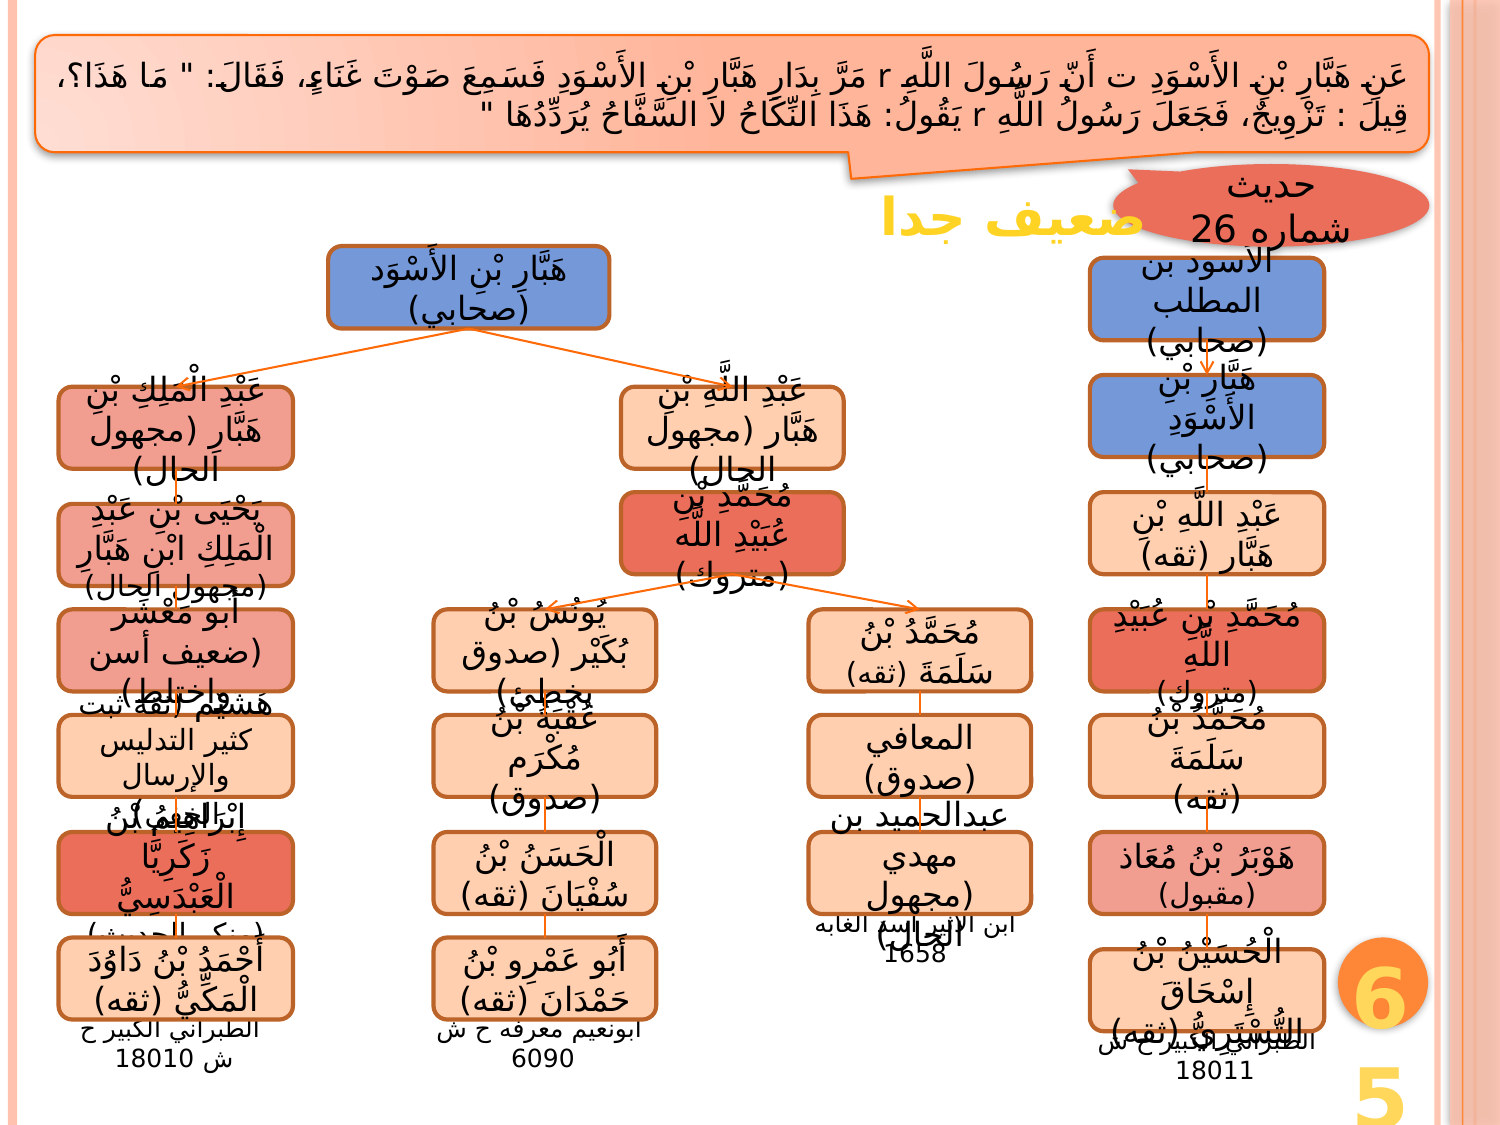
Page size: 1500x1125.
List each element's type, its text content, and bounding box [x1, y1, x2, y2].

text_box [620, 497, 657, 687]
text_box عُقْبَةُ بْنُ مُكْرَم (صدوق) [431, 712, 659, 799]
text_box عَبْدِ الْمَلِكِ بْنِ هَبَّارِ (مجهول الحال) [56, 384, 286, 471]
text_box مُحَمَّدِ بْنِ عُبَيْدِ اللَّه (متروك) [635, 490, 842, 577]
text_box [808, 497, 845, 687]
text_box حديث شماره 26 [1127, 163, 1430, 247]
text_box مُحَمَّدِ بْنِ عُبَيْدِ اللَّهِ (متروك) [1087, 607, 1327, 694]
text_box ضعيف جدا [865, 175, 1162, 254]
text_box إِبْرَاهِيمُ بْنُ زَكَرِيَّا الْعَبْدَسِيُّ (منكر الحديث) [56, 829, 296, 917]
text_box الأسود بن المطلب (صحابي) [1087, 255, 1327, 343]
text_box الْحَسَنُ بْنُ سُفْيَانَ (ثقه) [431, 829, 659, 917]
text_box عَنِ هَبَّارِ بْنِ الأَسْوَدِ ت أَنّ رَسُولَ اللَّهِ r مَرَّ بِدَارِ هَبَّارِ بْنِ الأَسْوَدِ فَسَمِعَ صَوْتَ غَنَاءٍ، فَقَالَ: " مَا هَذَا؟، قِيلَ : تَزْوِيجٌ، فَجَعَلَ رَسُولُ اللَّهِ r يَقُولُ: هَذَا النِّكَاحُ لا السَّفَّاحُ يُرَدِّدُهَا " [34, 33, 1431, 180]
text_box هَبَّارِ بْنِ الأَسْوَد (صحابي) [358, 243, 565, 331]
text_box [571, 225, 631, 490]
text_box أَبو مَعْشَر (ضعيف أسن واختلط) [56, 607, 296, 694]
text_box ابن الاثير اسد الغابه 1658 [790, 912, 1040, 963]
text_box يُونُسُ بْنُ بُكَيْر (صدوق يخطئ) [431, 607, 619, 694]
text_box يَحْيَى بْنِ عَبْدِ الْمَلِكِ ابْنِ هَبَّارِ (مجهول الحال) [56, 501, 296, 589]
text_box الطبراني الكبير ح ش 18011 [1076, 1029, 1318, 1080]
text_box مُحَمَّدُ بْنُ سَلَمَةَ (ثقه) [1087, 712, 1327, 799]
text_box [292, 210, 352, 505]
text_box ابونعيم معرفه ح ش 6090 [408, 1017, 670, 1068]
text_box هُشَيْم (ثقة ثبت كثير التدليس والإرسال الخفي) [56, 712, 296, 799]
text_box أَبُو عَمْرِو بْنُ حَمْدَانَ (ثقه) [431, 935, 659, 1022]
text_box هَوْبَرُ بْنُ مُعَاذ (مقبول) [1087, 829, 1327, 917]
text_box عبدالحميد بن مهدي (مجهول الحال) [806, 829, 1034, 917]
text_box المعافي (صدوق) [806, 712, 1034, 799]
text_box الطبراني الكبير ح ش 18010 [45, 1017, 295, 1068]
text_box 65 [1318, 937, 1444, 1125]
text_box مُحَمَّدُ بْنُ سَلَمَةَ (ثقه) [844, 607, 1034, 694]
text_box عَبْدِ اللَّهِ بْنِ هَبَّار (مجهول الحال) [636, 384, 846, 471]
text_box هَبَّارِ بْنِ الأَسْوَدِ (صحابي) [1087, 372, 1327, 460]
text_box أَحْمَدُ بْنُ دَاوُدَ الْمَكِّيُّ (ثقه) [56, 935, 296, 1022]
text_box عَبْدِ اللَّهِ بْنِ هَبَّار (ثقه) [1087, 490, 1327, 577]
text_box الْحُسَيْنُ بْنُ إِسْحَاقَ التُّسْتَرِيُّ (ثقه) [1087, 947, 1318, 1034]
